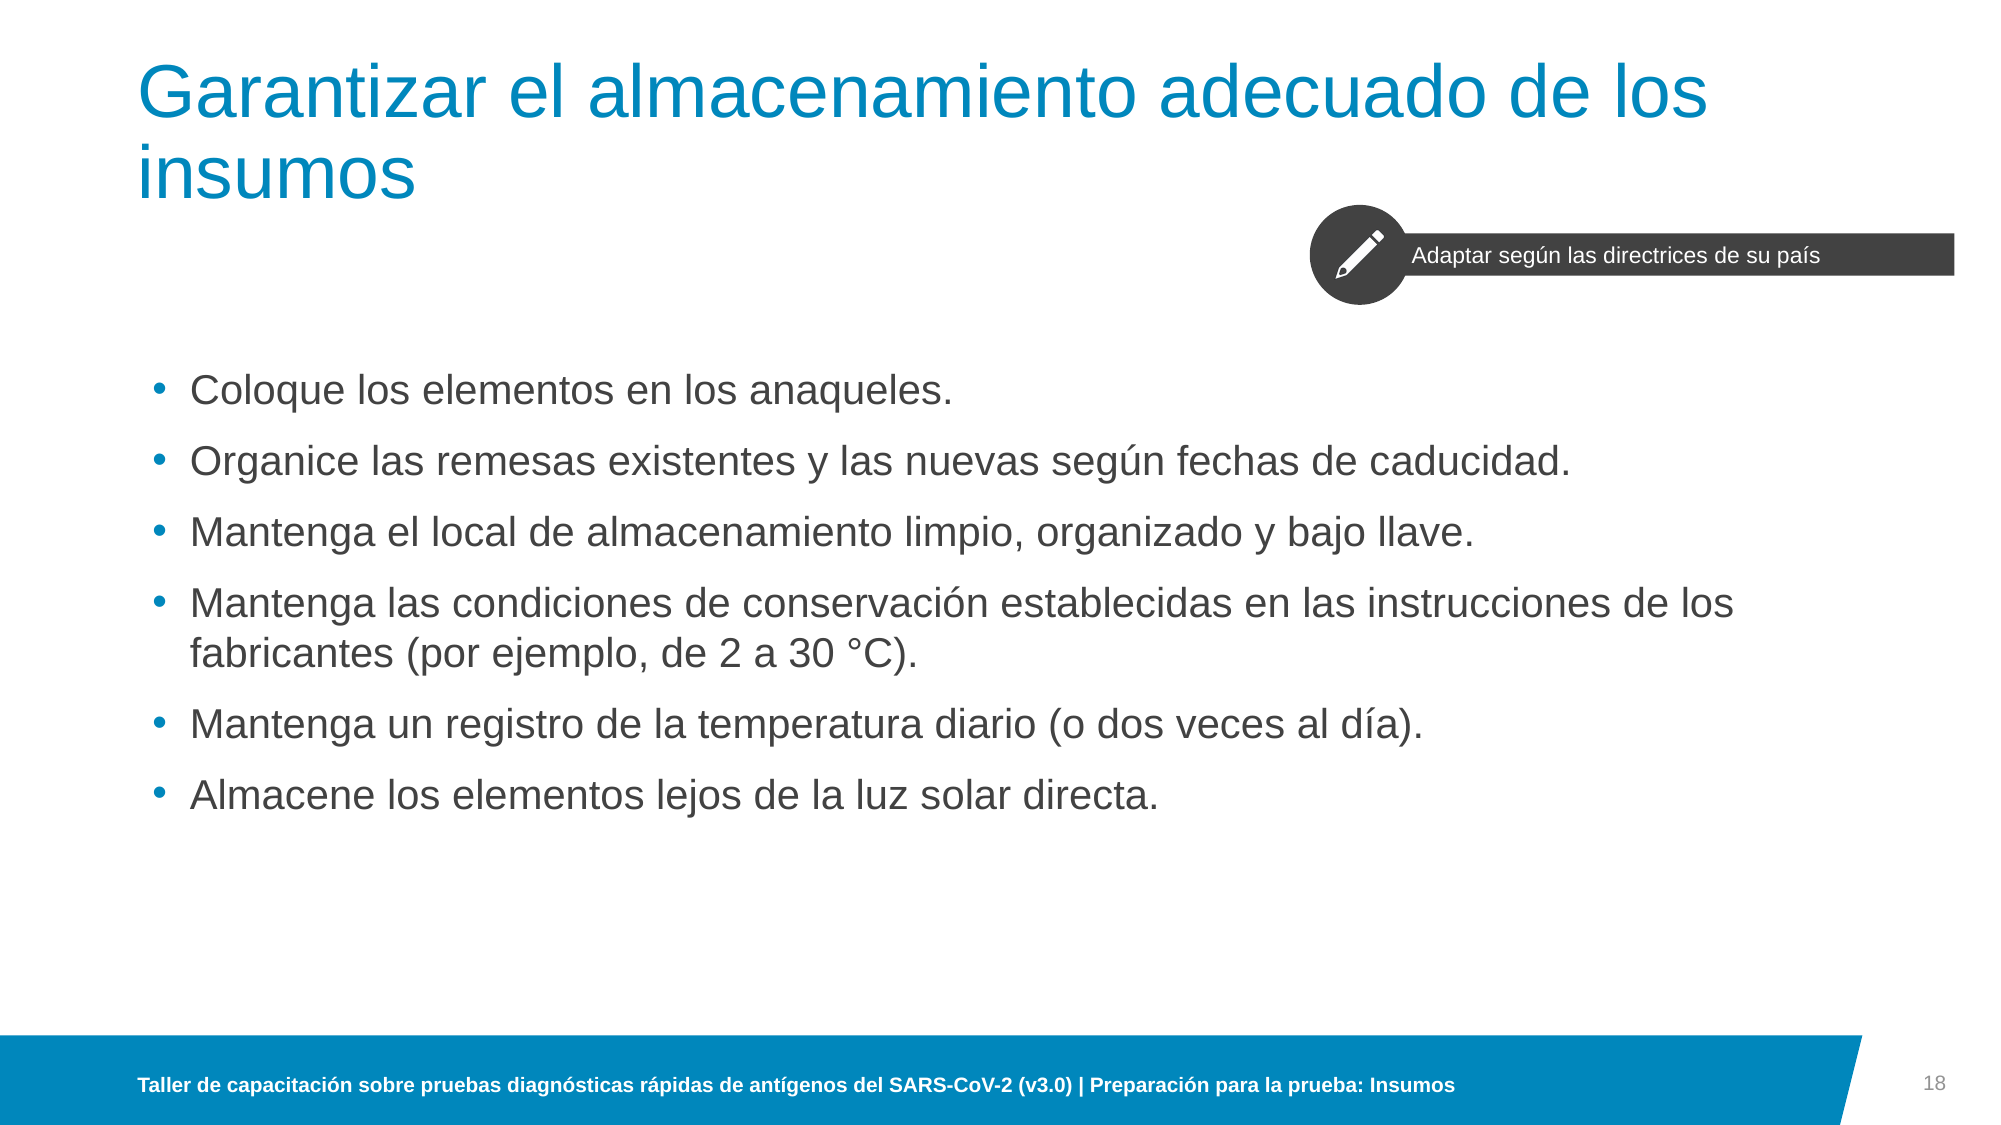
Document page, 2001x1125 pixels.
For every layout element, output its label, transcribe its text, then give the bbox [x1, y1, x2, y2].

title Garantizar el almacenamiento adecuado de los insumos [137, 59, 1863, 215]
list Coloque los elementos en los anaqueles. Organice las remesas existentes y las nuevas según fechas de caducidad. Mantenga el local de almacenamiento limpio, organizado y bajo llave. Mantenga las condiciones de conservación establecidas en las instrucciones de los fabricantes (por ejemplo, de 2 a 30 °C). Mantenga un registro de la temperatura diario (o dos veces al día). Almacene los elementos lejos de la luz solar directa. [137, 284, 1863, 1014]
footer Taller de capacitación sobre pruebas diagnósticas rápidas de antígenos del SARS-CoV-2 (v3.0) | Preparación para la prueba: Insumos [137, 1042, 1491, 1125]
slide_number 18 [1862, 1035, 1947, 1125]
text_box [1310, 205, 1955, 304]
